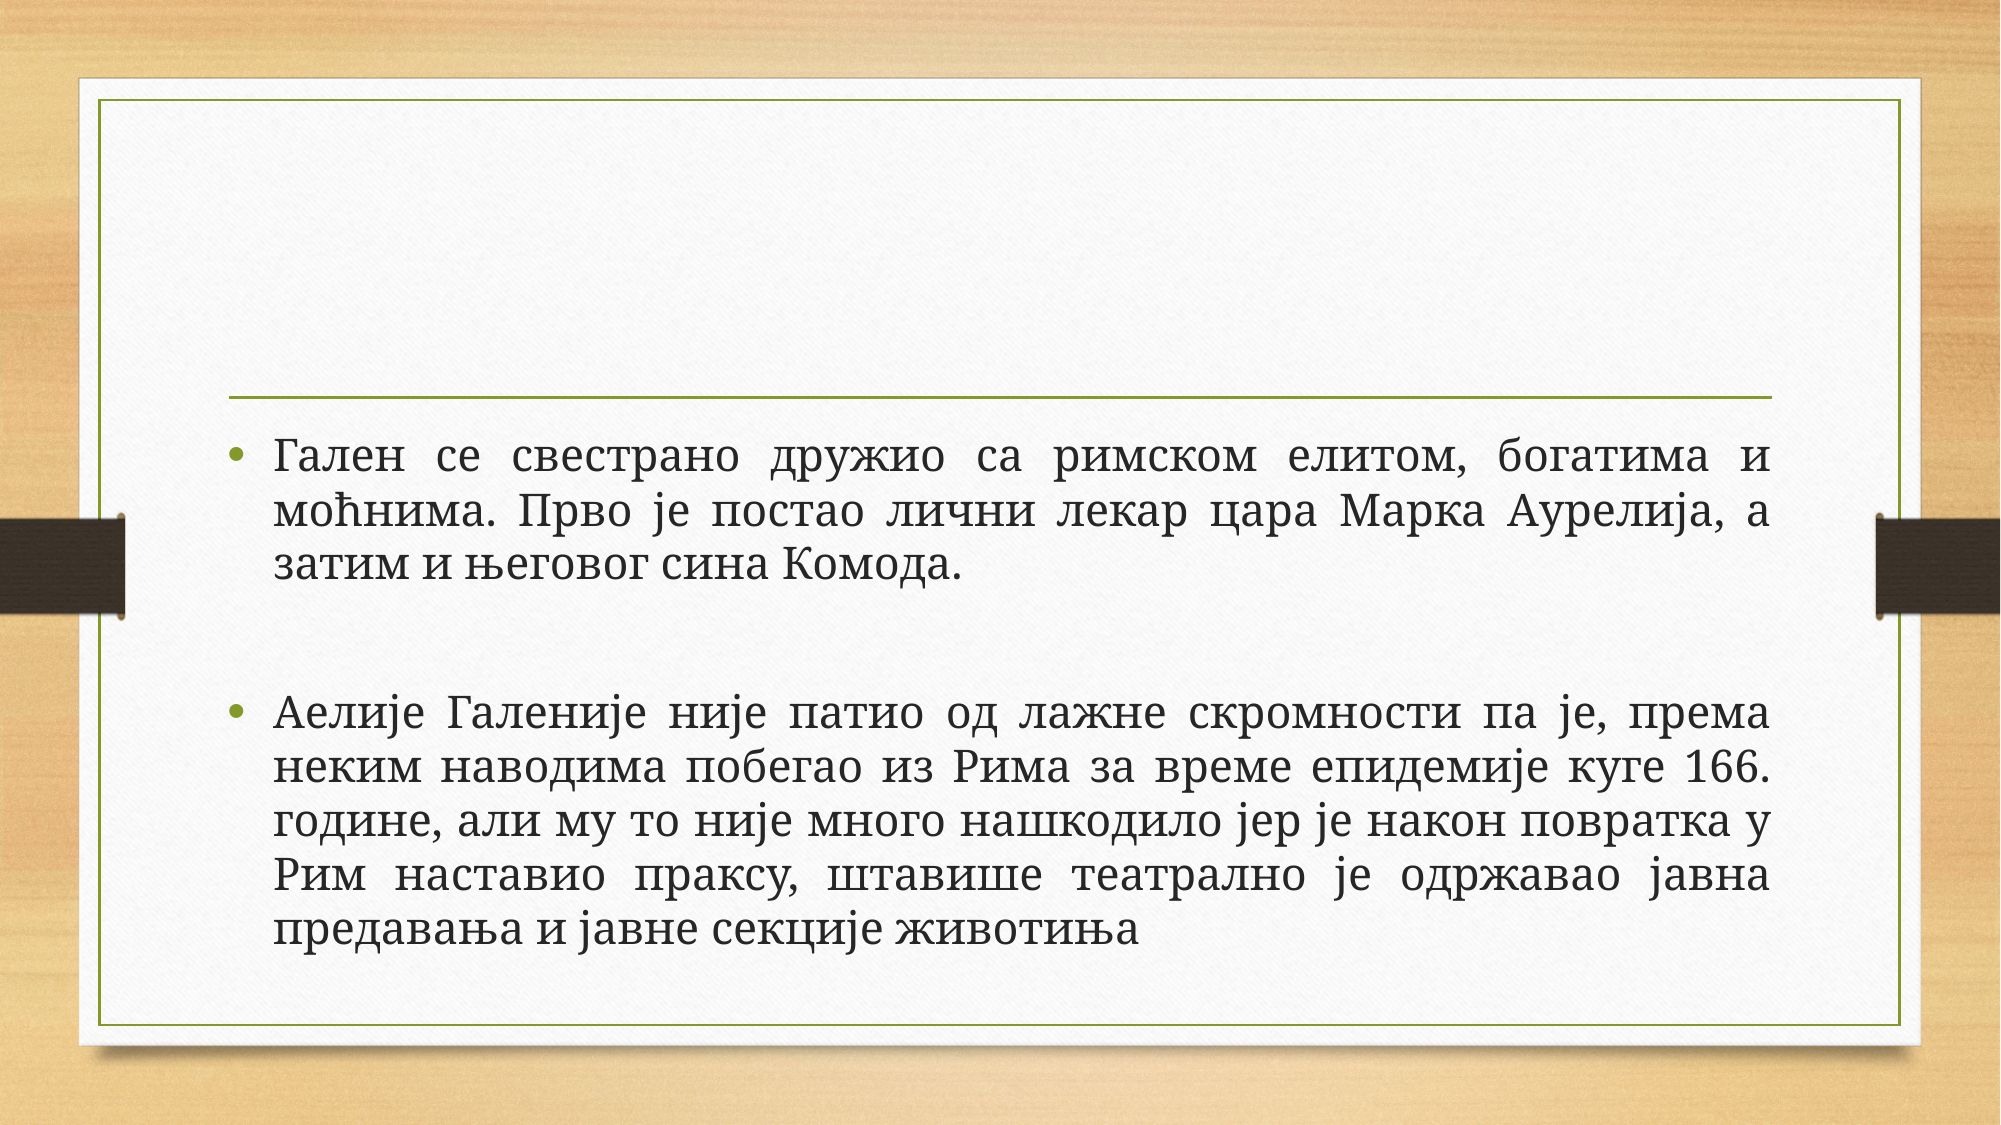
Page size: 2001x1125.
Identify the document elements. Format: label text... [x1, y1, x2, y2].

list Гален се свестрано дружио са римском елитом, богатима и моћнима. Прво је постао лични лекар цара Марка Аурелија, а затим и његовог сина Комода. Аелије Галеније није патио од лажне скромности па је, према неким наводима побегао из Рима за време епидемије куге 166. године, али му то није много нашкодило јер је након повратка у Рим наставио праксу, штавише театрално је одржавао јавна предавања и јавне секције животиња [212, 419, 1788, 964]
picture [0, 0, 2001, 1125]
